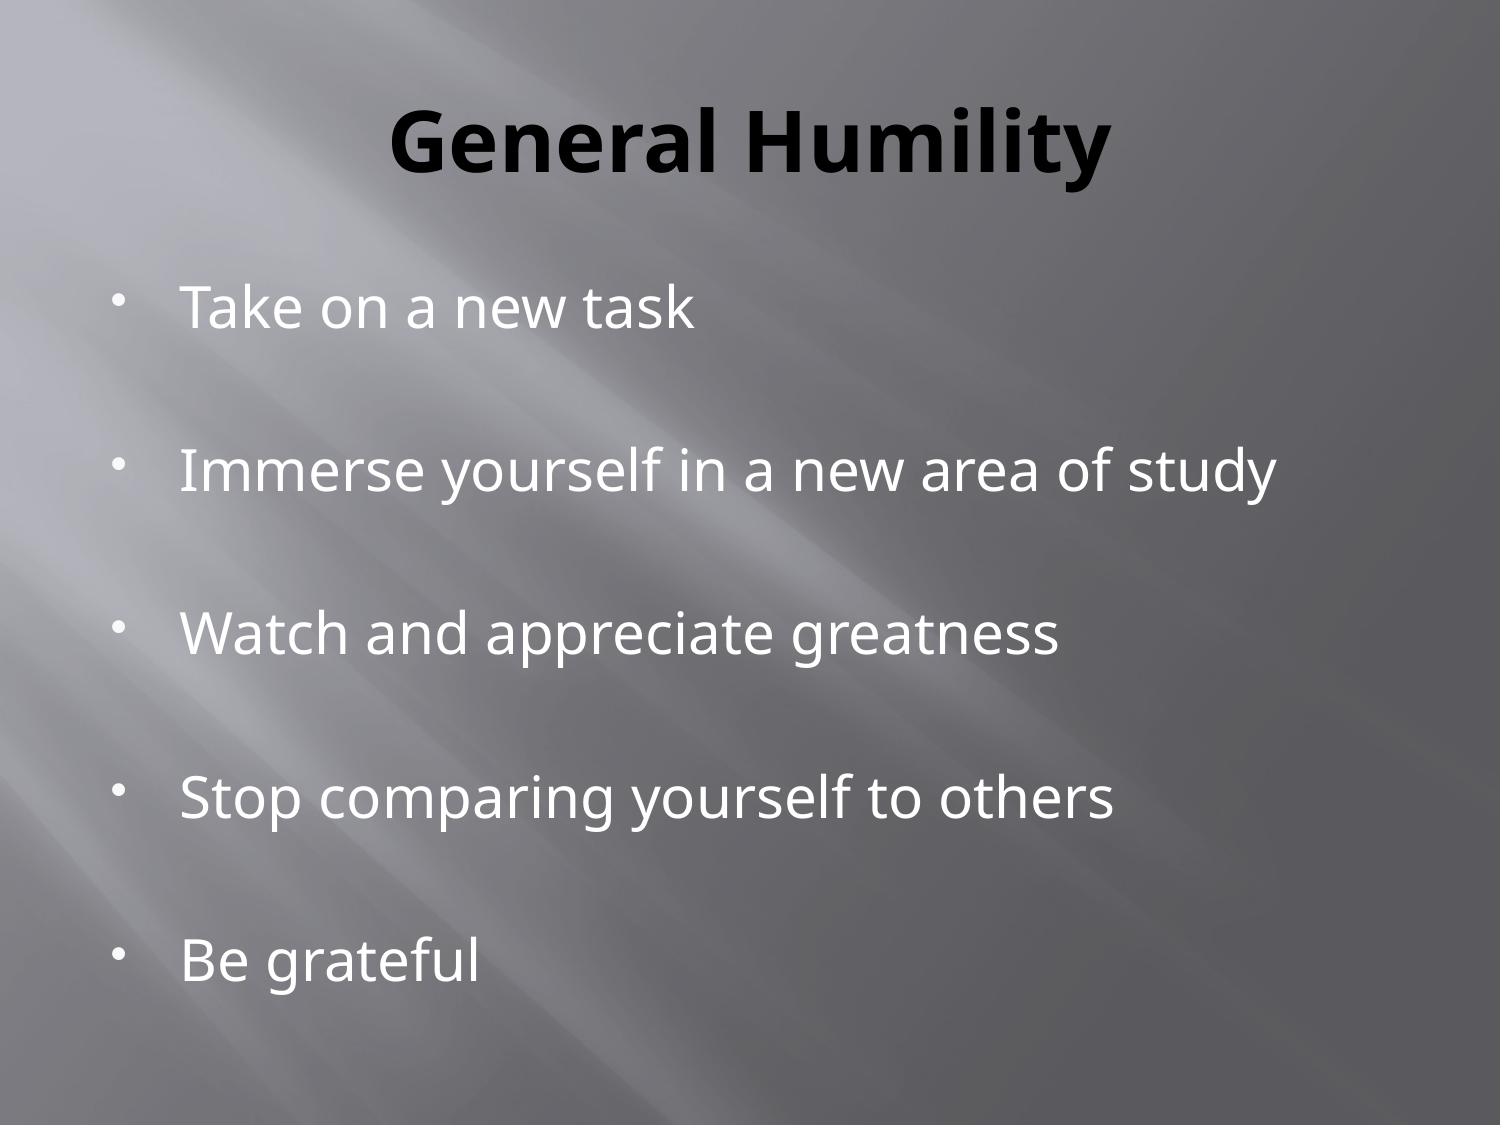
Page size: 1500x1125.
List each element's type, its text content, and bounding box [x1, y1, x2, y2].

list Take on a new task Immerse yourself in a new area of study Watch and appreciate greatness Stop comparing yourself to others Be grateful [75, 262, 1425, 1035]
title General Humility [75, 45, 1425, 233]
